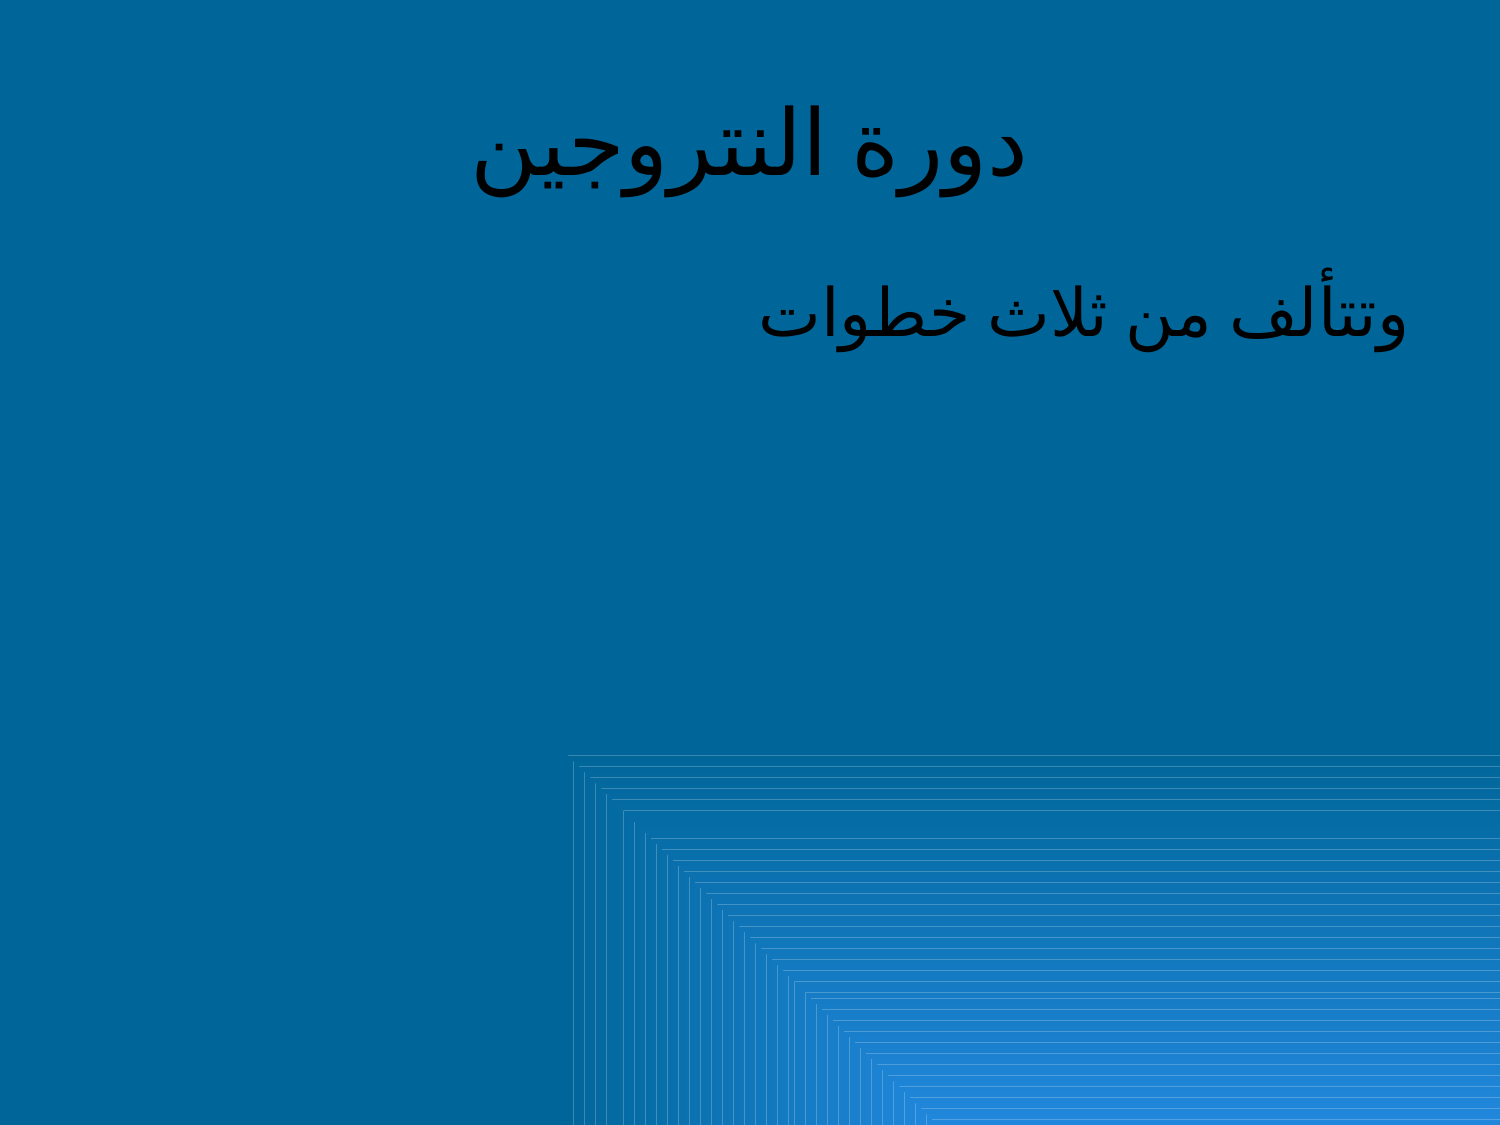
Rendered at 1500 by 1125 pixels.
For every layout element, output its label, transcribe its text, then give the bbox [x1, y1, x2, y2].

list وتتألف من ثلاث خطوات [75, 262, 1425, 1005]
title دورة النتروجين [75, 45, 1425, 233]
